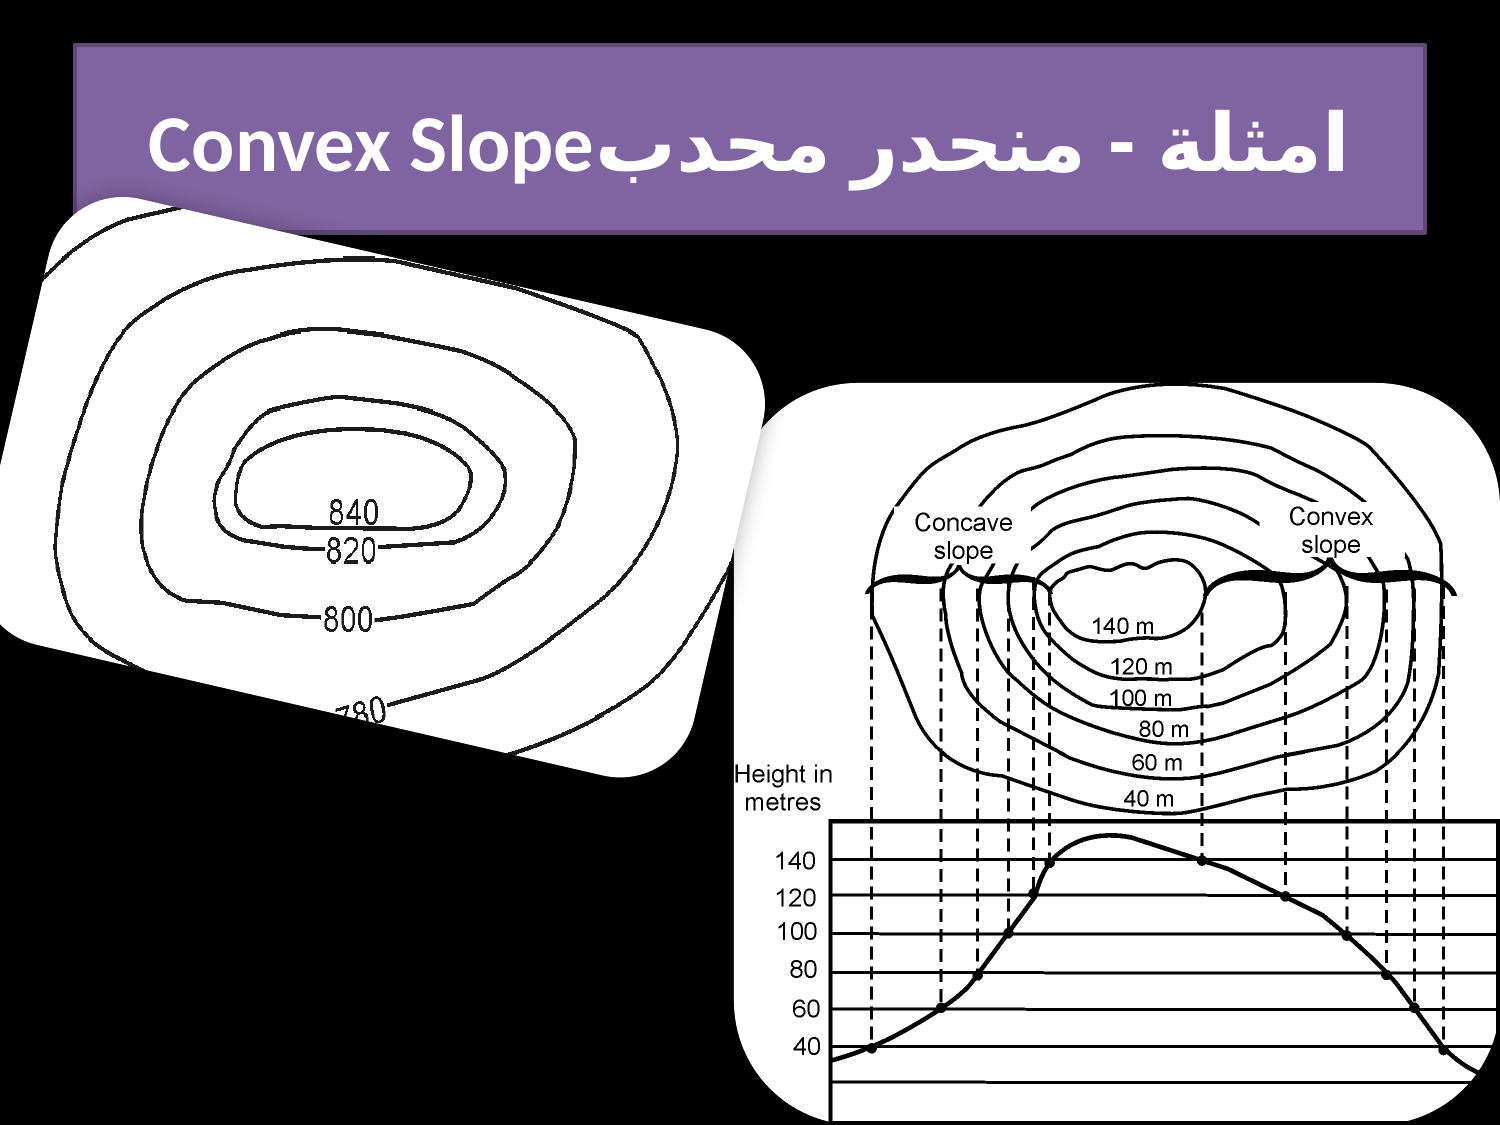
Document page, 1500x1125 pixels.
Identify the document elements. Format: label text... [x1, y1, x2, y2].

title امثلة - منحدر محدبConvex Slope [73, 43, 1427, 219]
picture [0, 197, 1500, 1125]
list [76, 725, 720, 963]
list [296, 219, 1427, 381]
